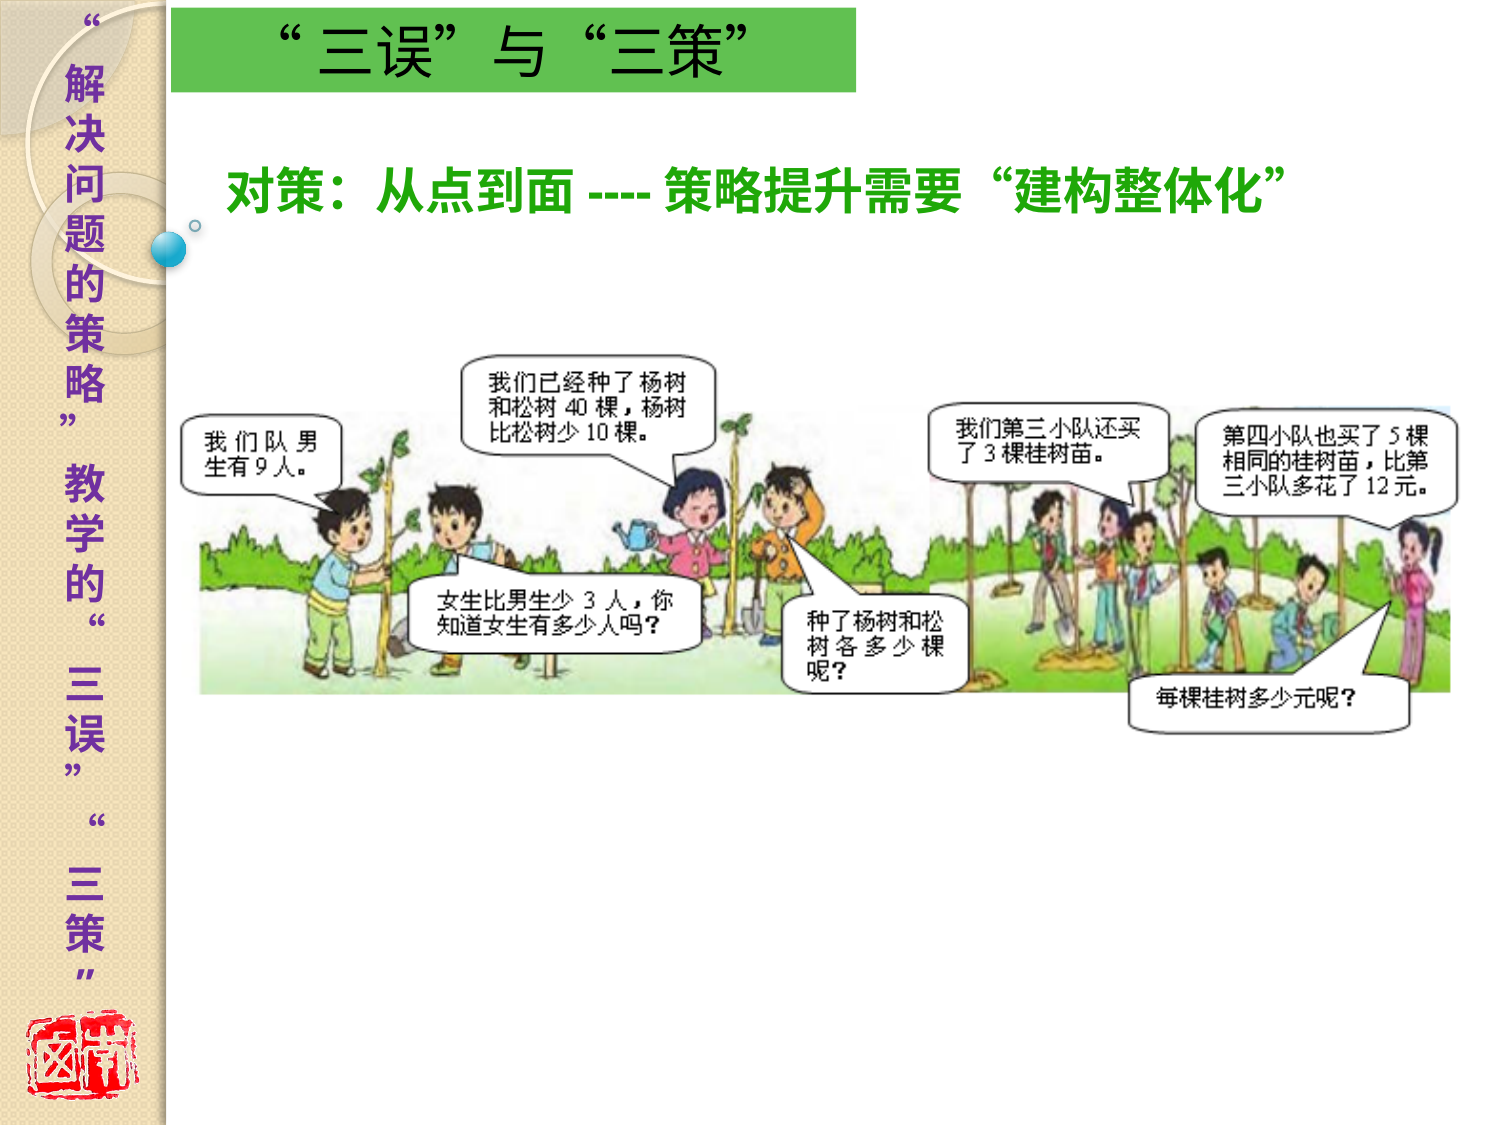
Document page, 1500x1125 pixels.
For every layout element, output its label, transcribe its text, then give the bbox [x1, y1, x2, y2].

text_box 对策：从点到面----策略提升需要“建构整体化” [210, 152, 1440, 228]
picture [175, 351, 1467, 739]
text_box “三误”与“三策” [171, 7, 857, 93]
text_box “解决问题的策略 ”教学的“三误”“三策 ” [35, 0, 136, 1003]
picture [23, 1006, 142, 1102]
